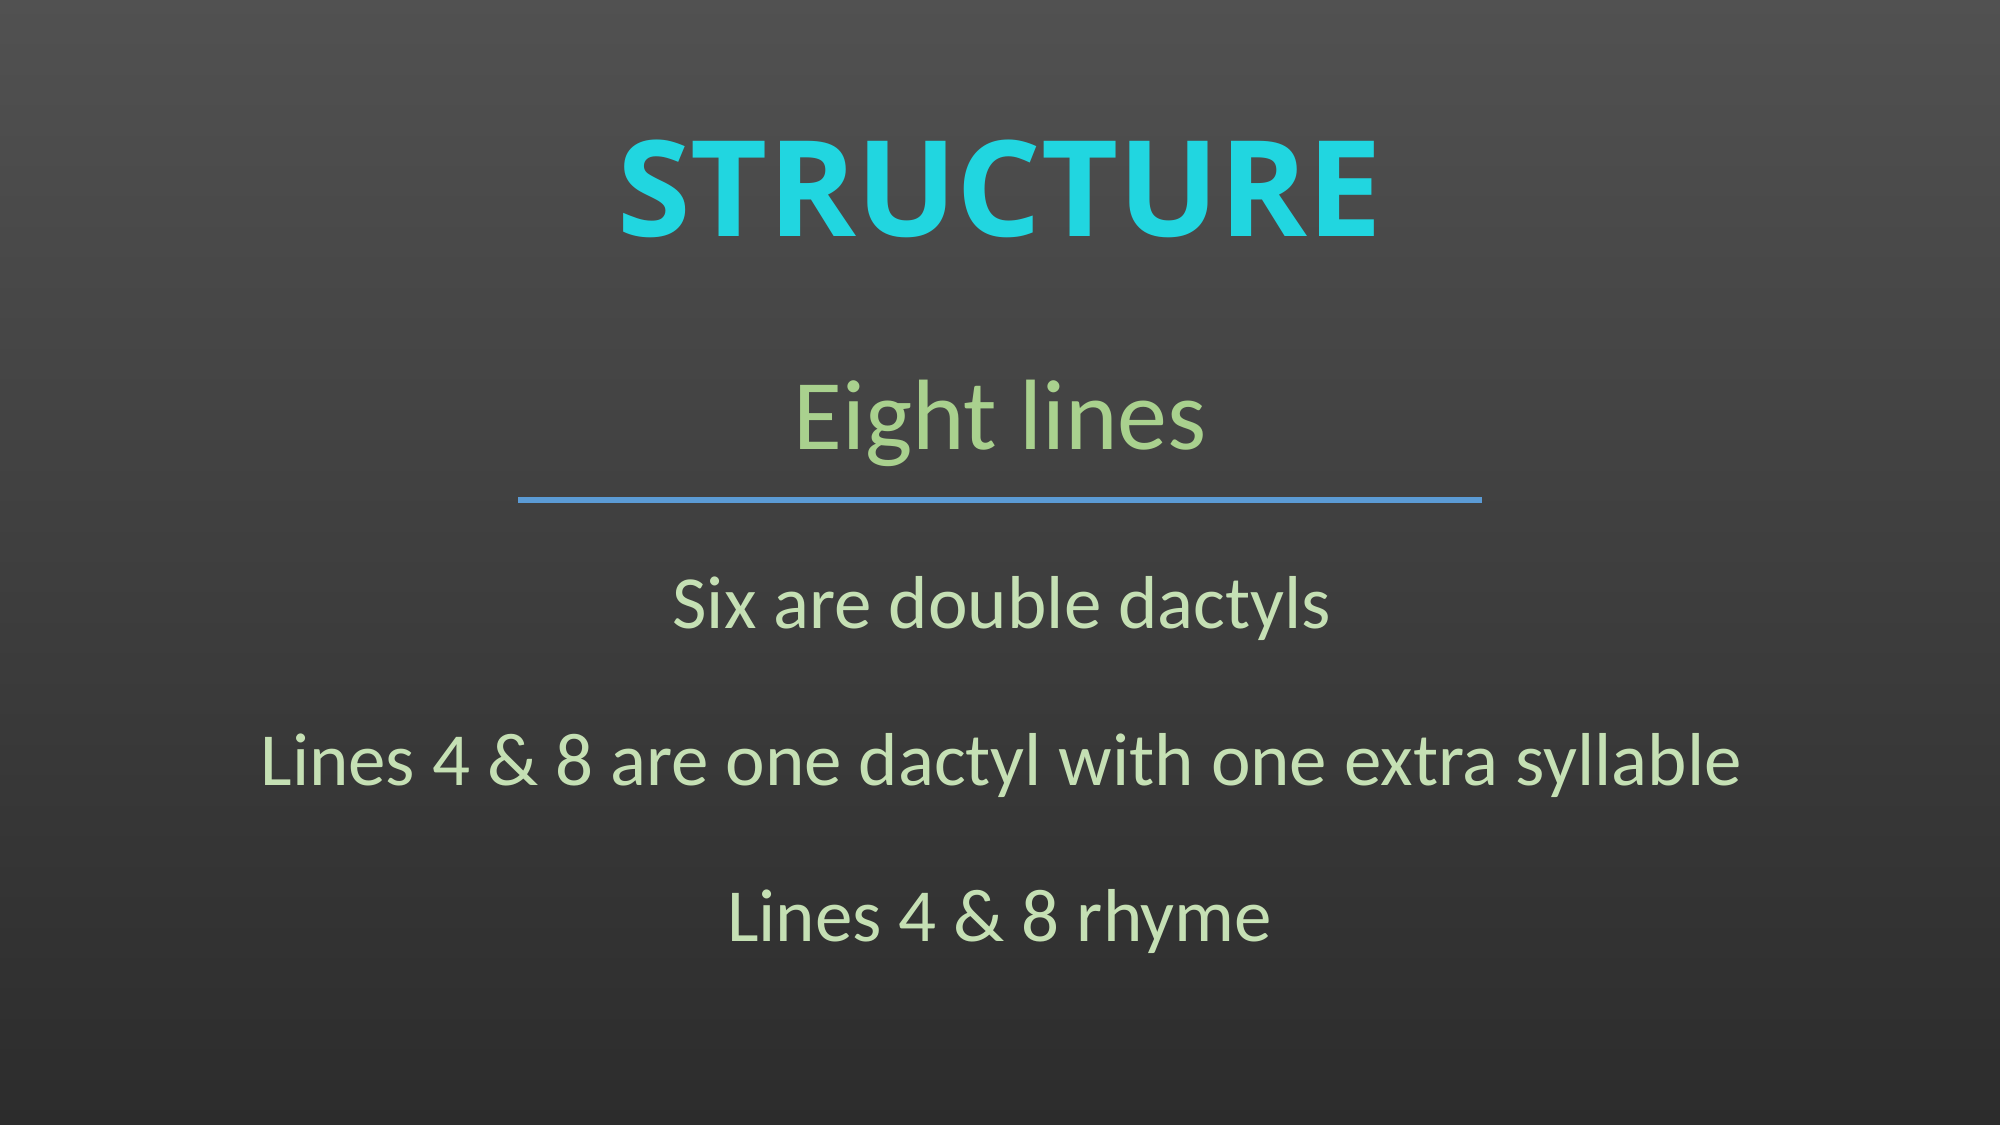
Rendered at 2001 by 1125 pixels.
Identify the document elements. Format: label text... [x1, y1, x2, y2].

list Eight lines [662, 355, 1339, 469]
text_box Lines 4 & 8 rhyme [166, 869, 1834, 983]
text_box Six are double dactyls [528, 556, 1476, 670]
text_box STRUCTURE [99, 95, 1900, 300]
text_box Lines 4 & 8 are one dactyl with one extra syllable [168, 712, 1836, 826]
